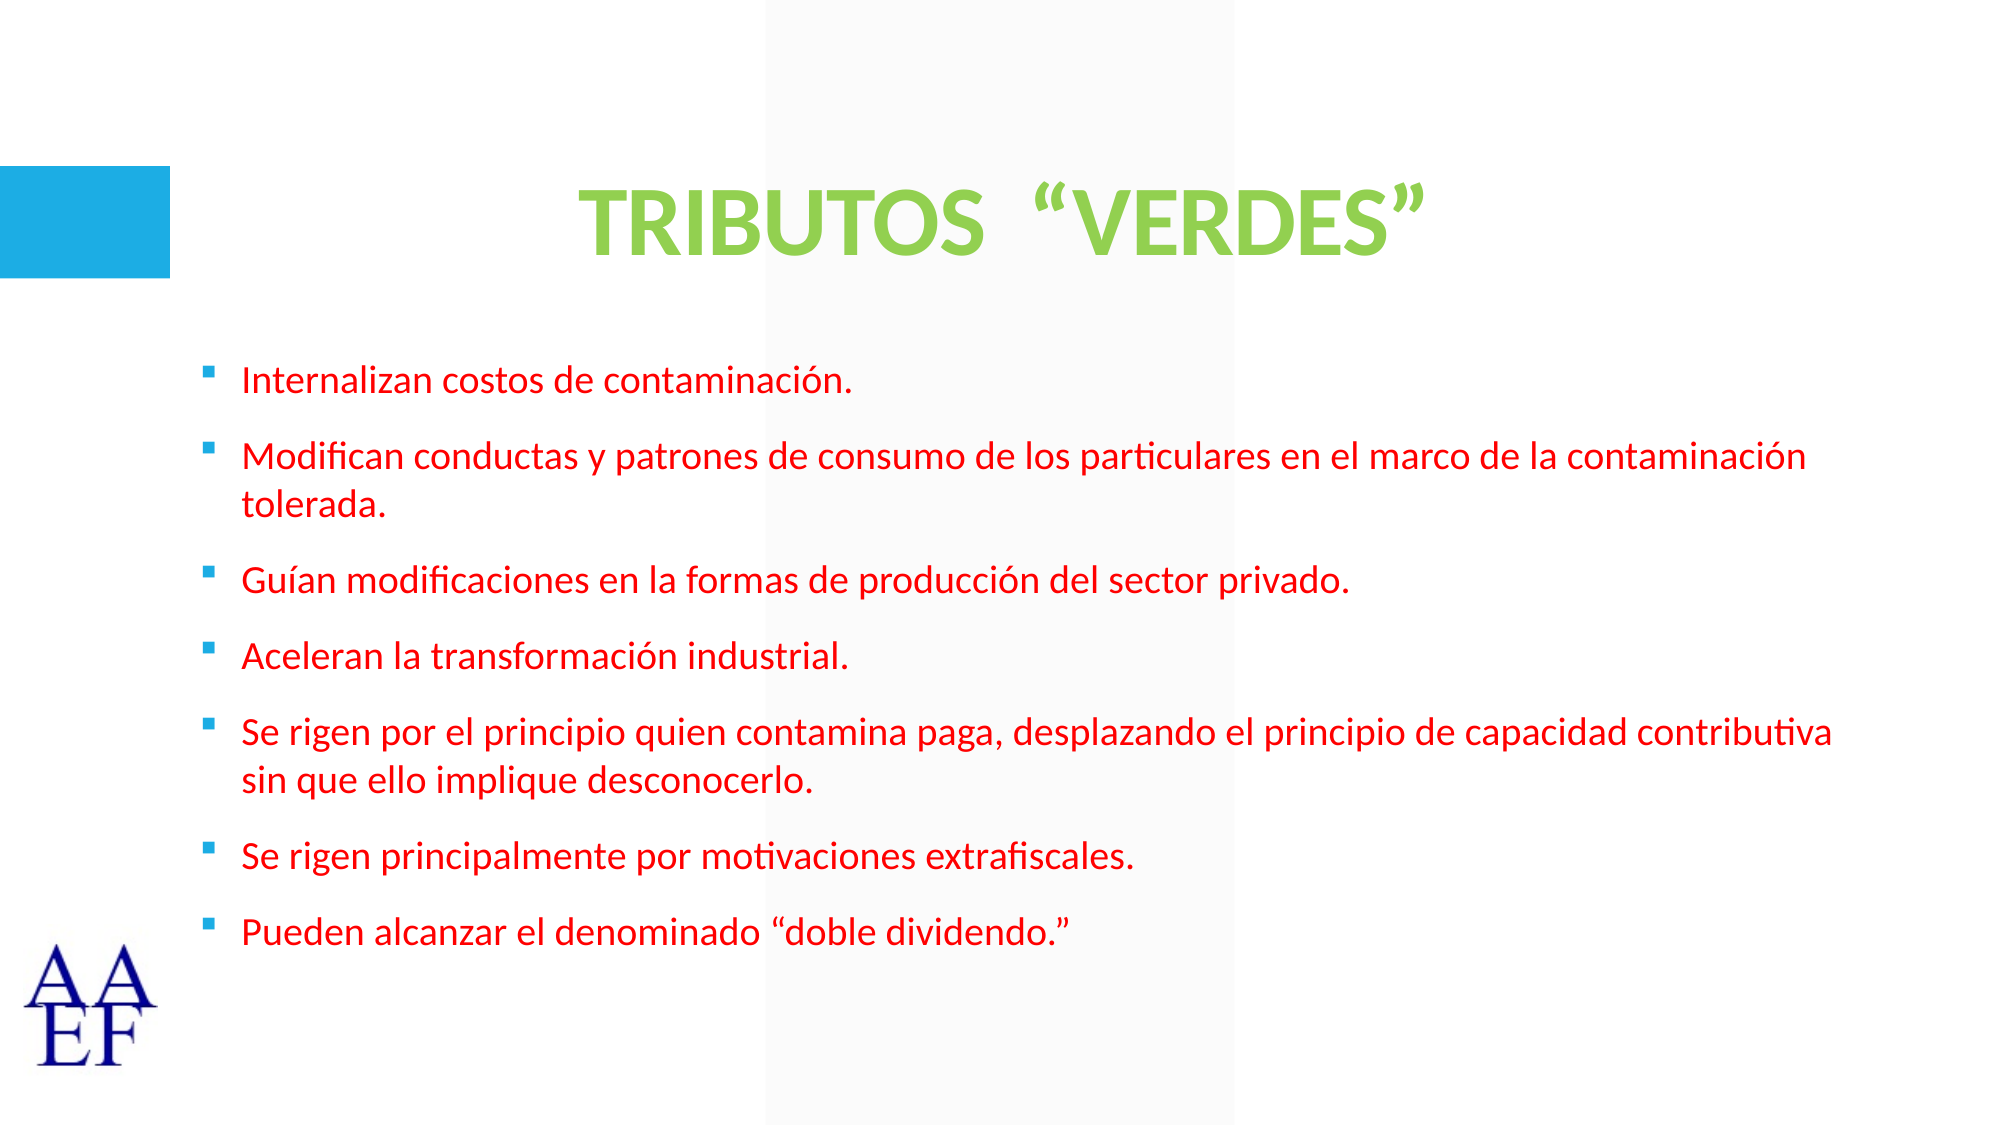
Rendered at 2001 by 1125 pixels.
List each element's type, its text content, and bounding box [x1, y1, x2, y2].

picture [23, 924, 158, 1088]
list Internalizan costos de contaminación. Modifican conductas y patrones de consumo de los particulares en el marco de la contaminación tolerada. Guían modificaciones en la formas de producción del sector privado. Aceleran la transformación industrial. Se rigen por el principio quien contamina paga, desplazando el principio de capacidad contributiva sin que ello implique desconocerlo. Se rigen principalmente por motivaciones extrafiscales. Pueden alcanzar el denominado “doble dividendo.” [199, 345, 1850, 963]
title TRIBUTOS “VERDES” [180, 47, 1830, 285]
